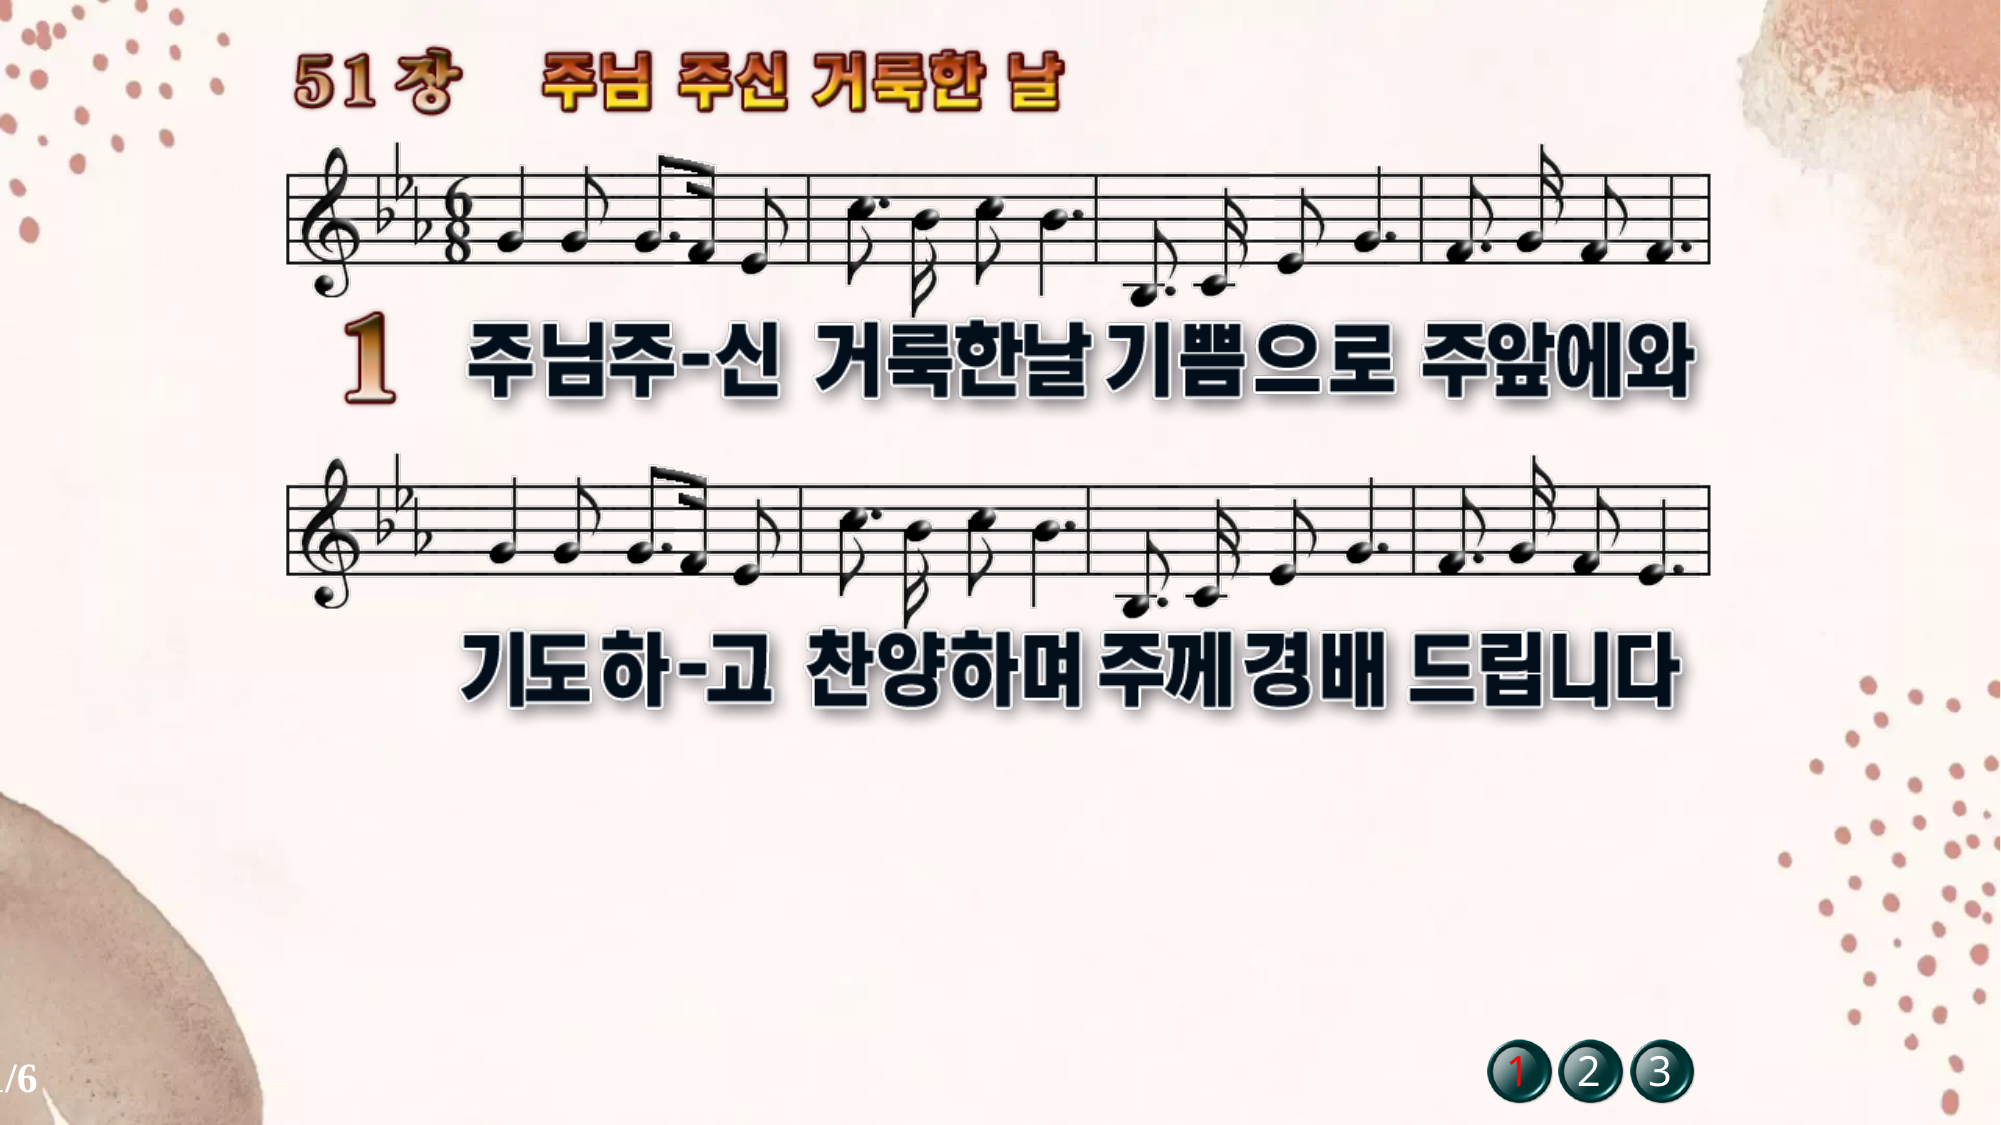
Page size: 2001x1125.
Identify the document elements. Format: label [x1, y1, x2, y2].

picture [0, 0, 2001, 1125]
text_box [1484, 1035, 1555, 1106]
text_box [1555, 1035, 1626, 1106]
text_box [1627, 1035, 1697, 1106]
